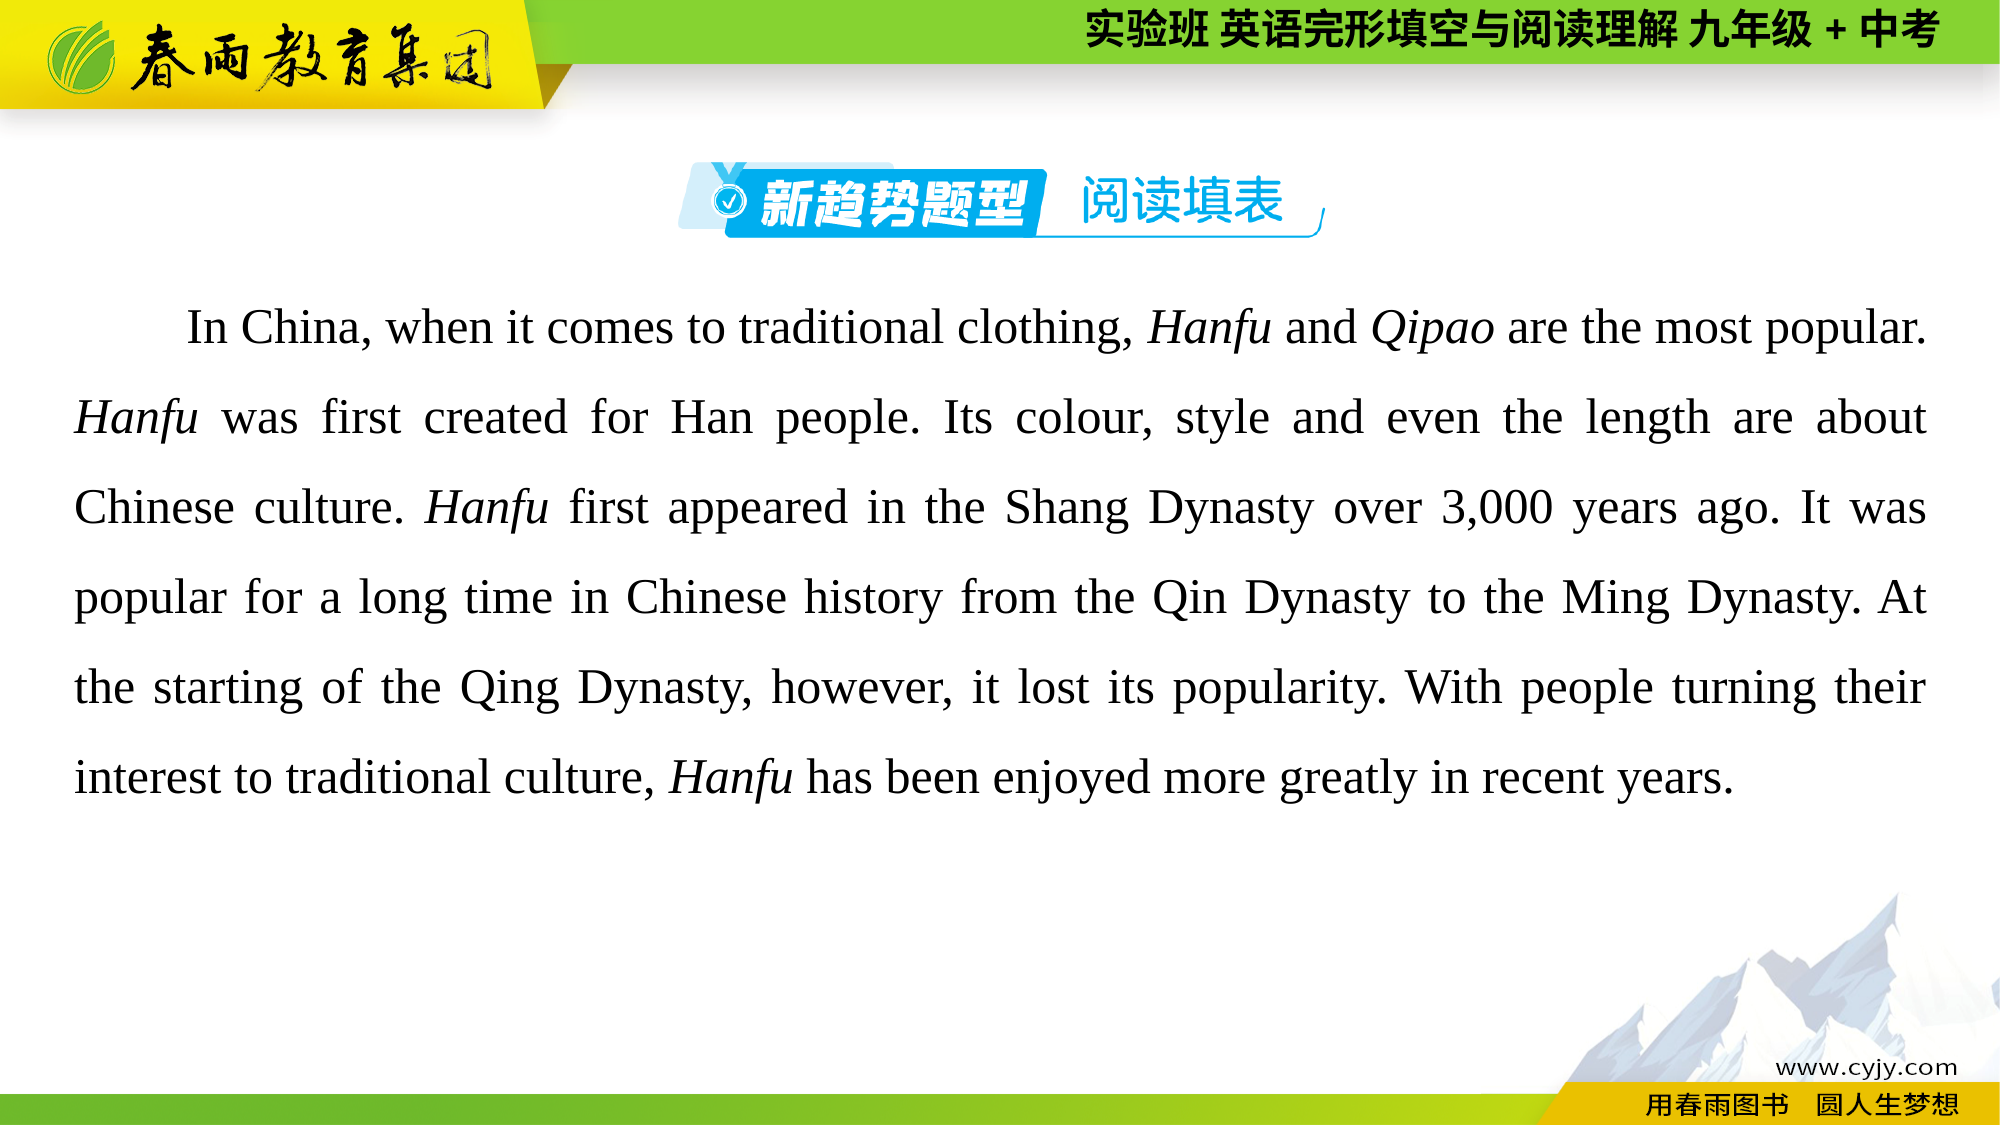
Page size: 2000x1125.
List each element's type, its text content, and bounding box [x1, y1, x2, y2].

picture [0, 0, 2000, 1125]
list In China, when it comes to traditional clothing, Hanfu and Qipao are the most popular. Hanfu was first created for Han people. Its colour, style and even the length are about Chinese culture. Hanfu first appeared in the Shang Dynasty over 3,000 years ago. It was popular for a long time in Chinese history from the Qin Dynasty to the Ming Dynasty. At the starting of the Qing Dynasty, however, it lost its popularity. With people turning their interest to traditional culture, Hanfu has been enjoyed more greatly in recent years. [59, 255, 1944, 817]
